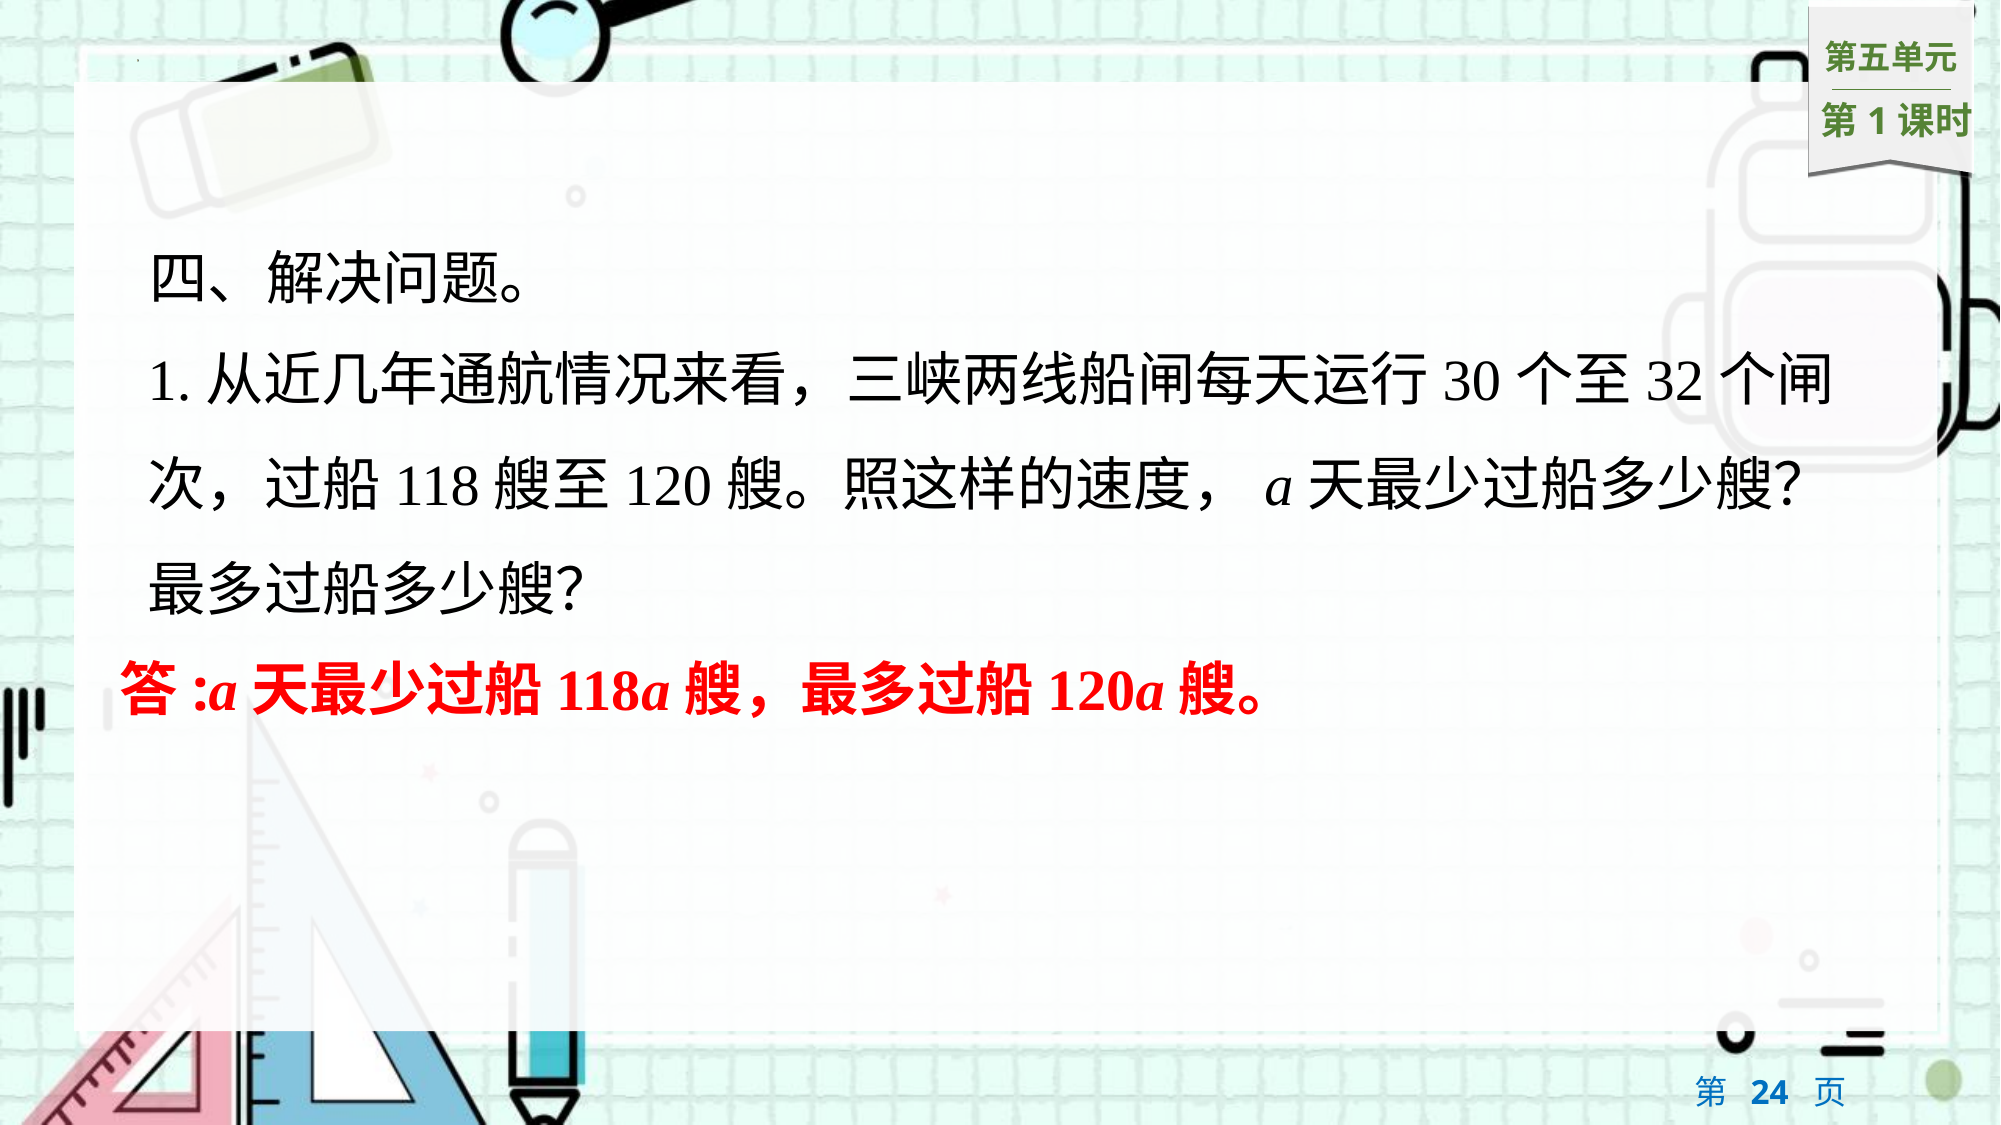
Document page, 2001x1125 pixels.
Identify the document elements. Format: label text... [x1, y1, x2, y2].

picture [0, 0, 2000, 1125]
text_box 答:a天最少过船118a艘，最多过船120a艘。 [119, 617, 1296, 723]
picture [1938, 168, 1971, 176]
text_box 四、解决问题。 [149, 206, 558, 307]
text_box 1.从近几年通航情况来看，三峡两线船闸每天运行30个至32个闸次，过船118艘至120艘。照这样的速度，a天最少过船多少艘？最多过船多少艘？ [147, 307, 1853, 623]
